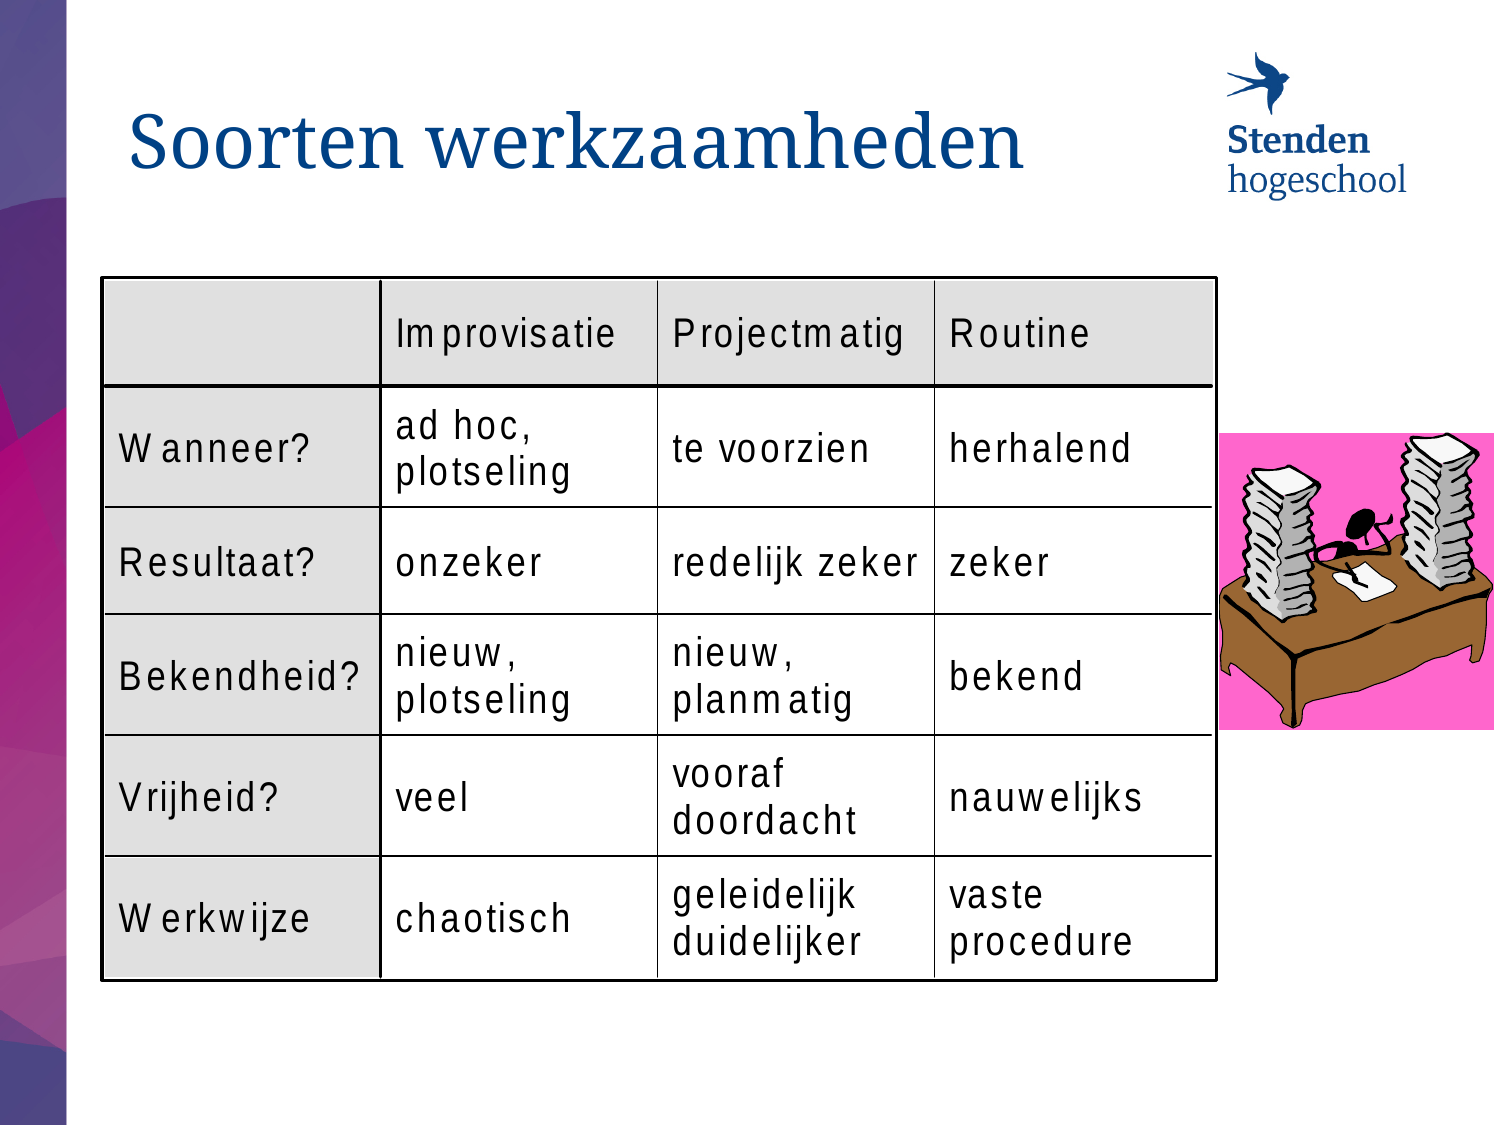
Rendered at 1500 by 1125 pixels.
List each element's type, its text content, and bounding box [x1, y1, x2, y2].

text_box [93, 269, 1225, 989]
title Soorten werkzaamheden [128, 93, 1417, 202]
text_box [1218, 432, 1495, 731]
picture [0, 0, 1500, 1125]
